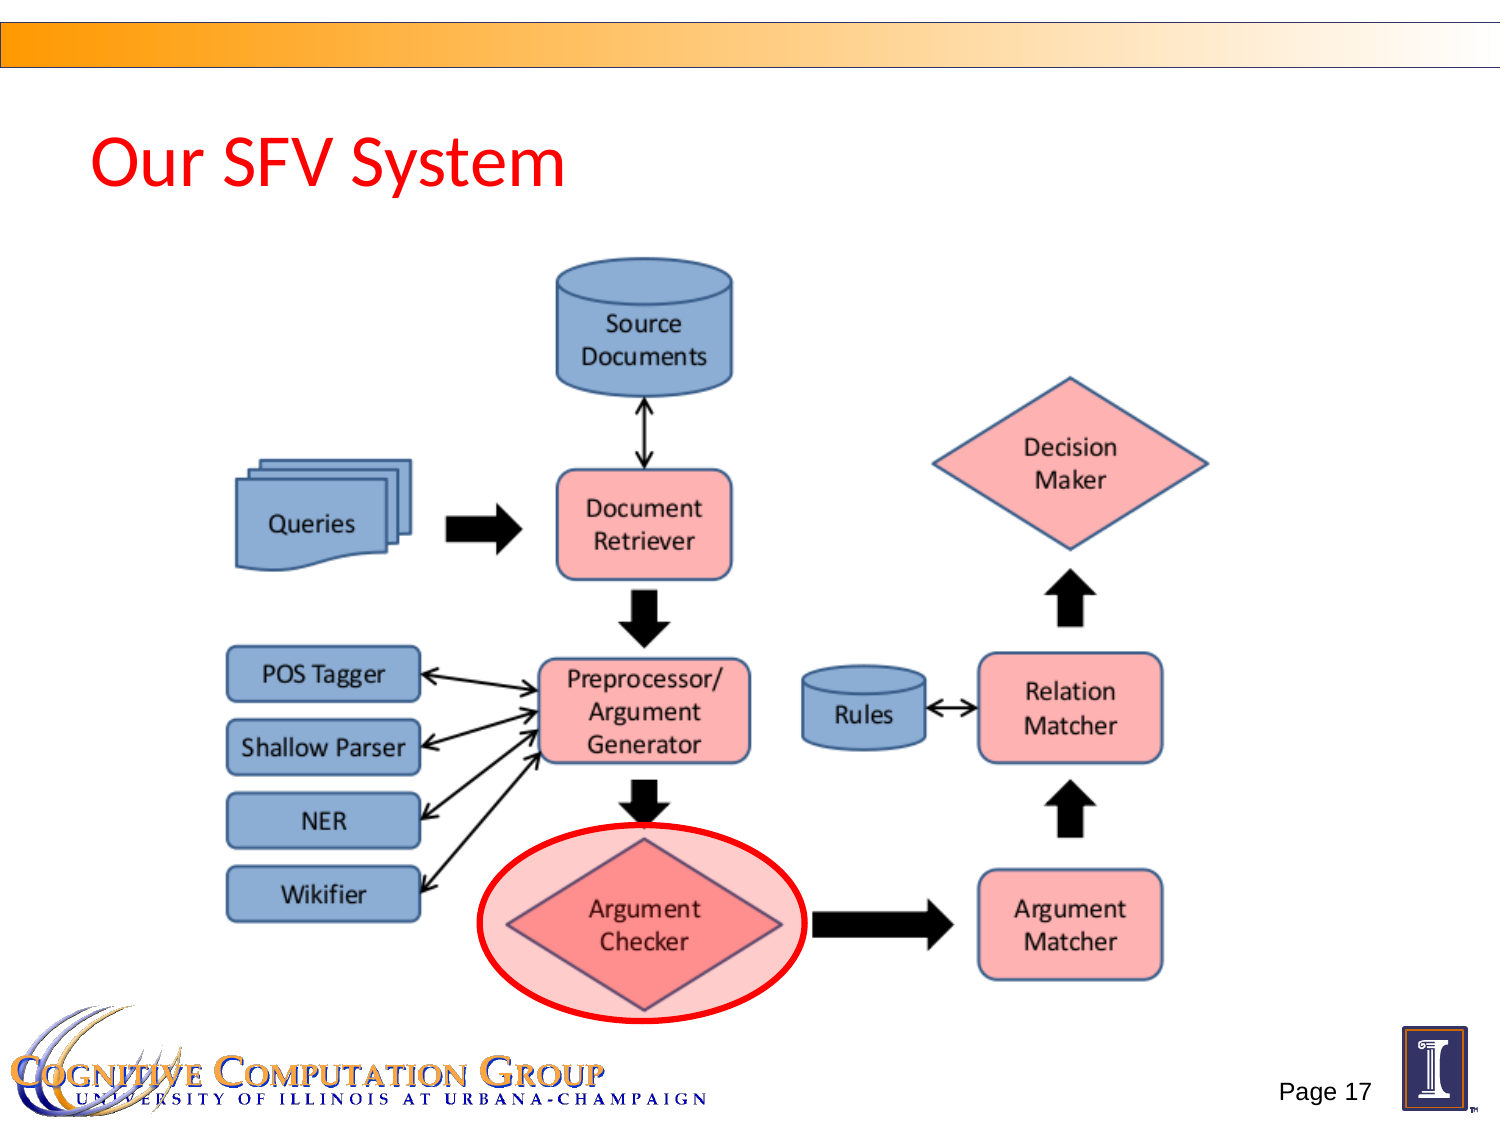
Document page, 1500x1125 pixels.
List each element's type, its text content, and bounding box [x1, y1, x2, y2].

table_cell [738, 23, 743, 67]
slide_number Page 17 [1237, 1074, 1388, 1113]
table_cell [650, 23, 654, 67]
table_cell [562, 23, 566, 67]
title Our SFV System [75, 75, 1425, 238]
picture [0, 212, 1252, 1125]
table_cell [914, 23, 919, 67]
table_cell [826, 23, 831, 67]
